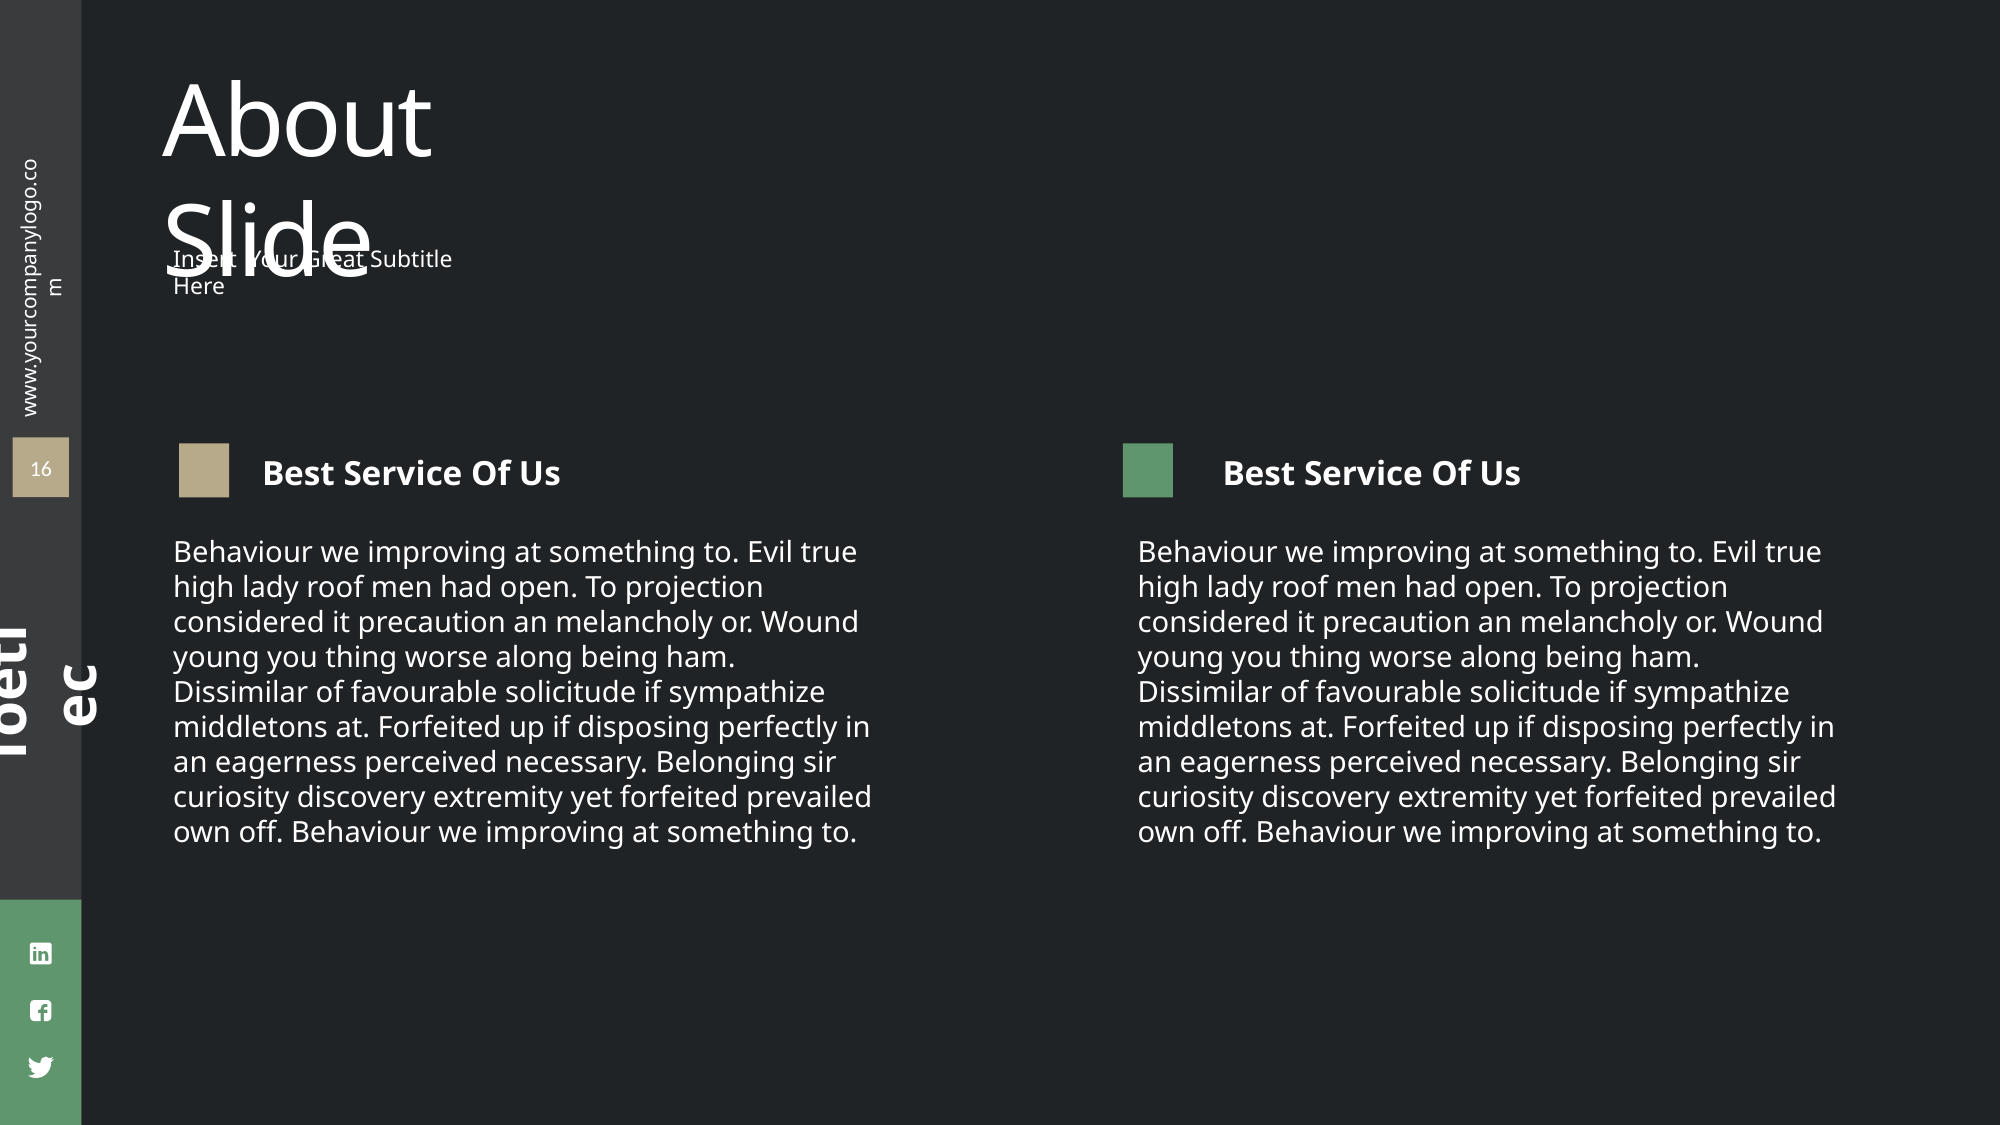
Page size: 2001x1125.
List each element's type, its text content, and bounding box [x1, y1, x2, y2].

text_box Best Service Of Us [1207, 435, 1589, 510]
text_box Insert Your Great Subtitle Here [158, 237, 512, 307]
text_box [1122, 442, 1174, 498]
text_box Behaviour we improving at something to. Evil true high lady roof men had open. To projection considered it precaution an melancholy or. Wound young you thing worse along being ham. Dissimilar of favourable solicitude if sympathize middletons at. Forfeited up if disposing perfectly in an eagerness perceived necessary. Belonging sir curiosity discovery extremity yet forfeited prevailed own off. Behaviour we improving at something to. [158, 526, 890, 856]
text_box [178, 442, 230, 498]
text_box Behaviour we improving at something to. Evil true high lady roof men had open. To projection considered it precaution an melancholy or. Wound young you thing worse along being ham. Dissimilar of favourable solicitude if sympathize middletons at. Forfeited up if disposing perfectly in an eagerness perceived necessary. Belonging sir curiosity discovery extremity yet forfeited prevailed own off. Behaviour we improving at something to. [1122, 526, 1855, 856]
text_box About Slide [147, 116, 677, 236]
text_box Best Service Of Us [247, 435, 628, 510]
slide_number 16 [12, 437, 69, 498]
